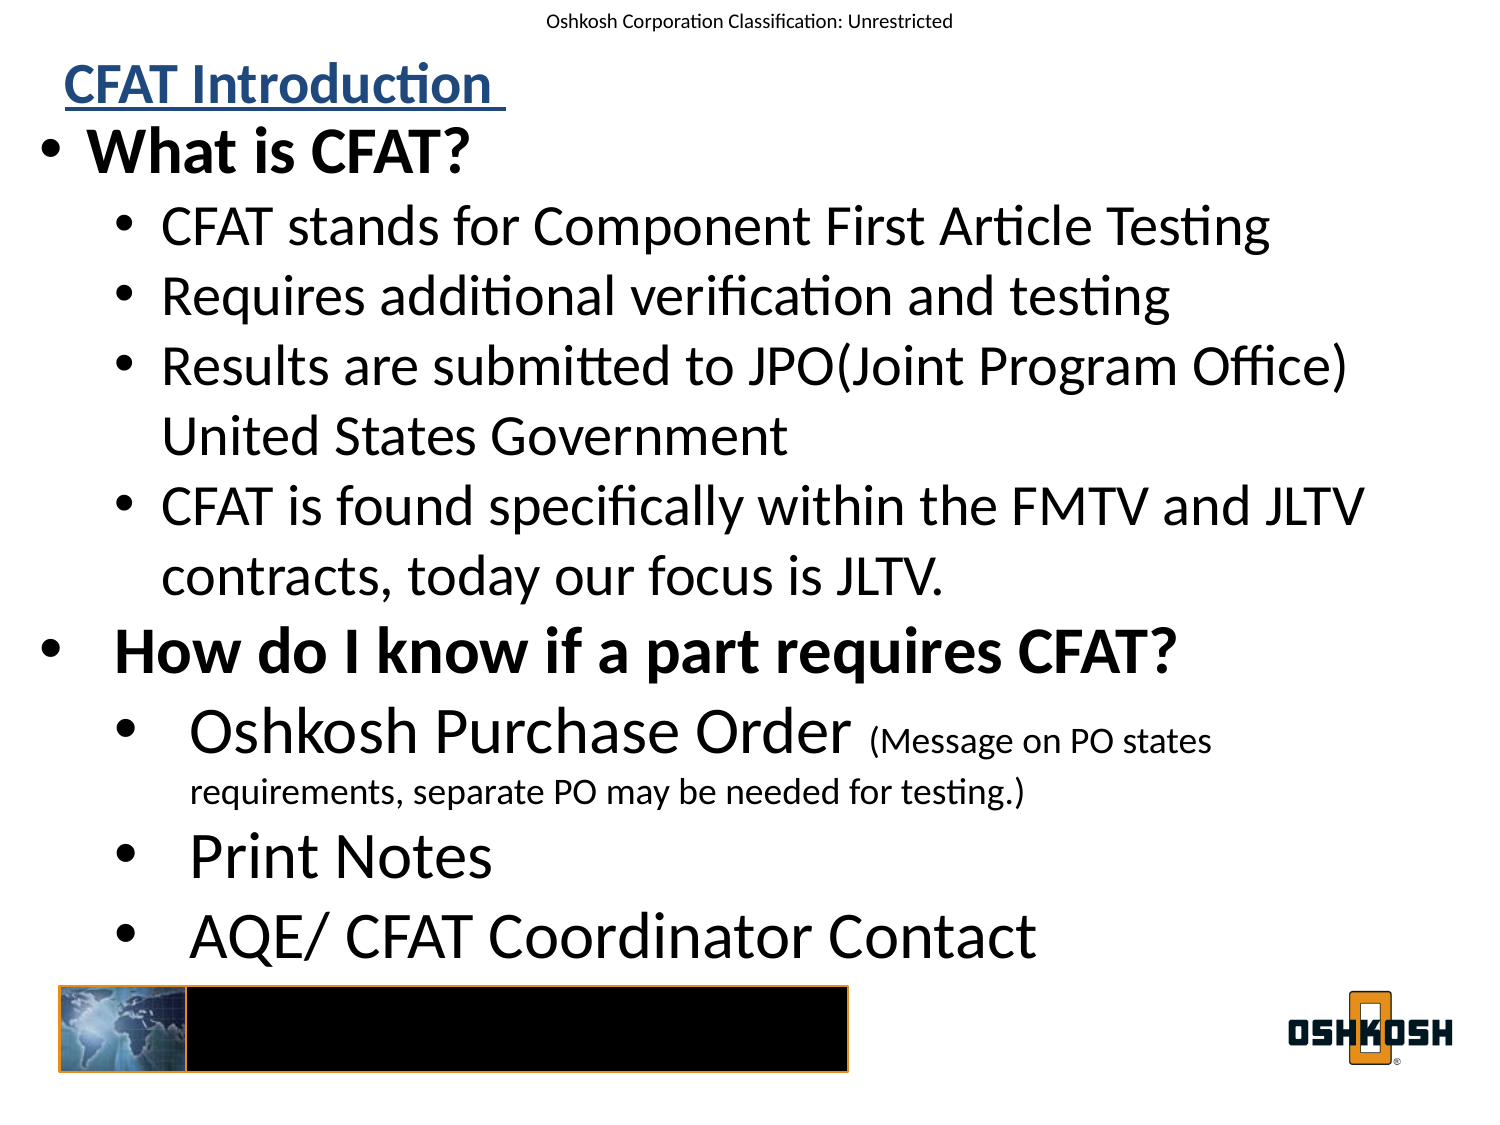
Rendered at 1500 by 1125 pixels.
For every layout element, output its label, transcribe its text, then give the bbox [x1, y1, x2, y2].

text_box CFAT Introduction [50, 37, 1450, 123]
picture [1425, 984, 1457, 1070]
text_box What is CFAT? CFAT stands for Component First Article Testing Requires additional verification and testing Results are submitted to JPO(Joint Program Office) United States Government CFAT is found specifically within the FMTV and JLTV contracts, today our focus is JLTV. How do I know if a part requires CFAT? Oshkosh Purchase Order (Message on PO states requirements, separate PO may be needed for testing.) Print Notes AQE/ CFAT Coordinator Contact [24, 99, 1425, 1125]
